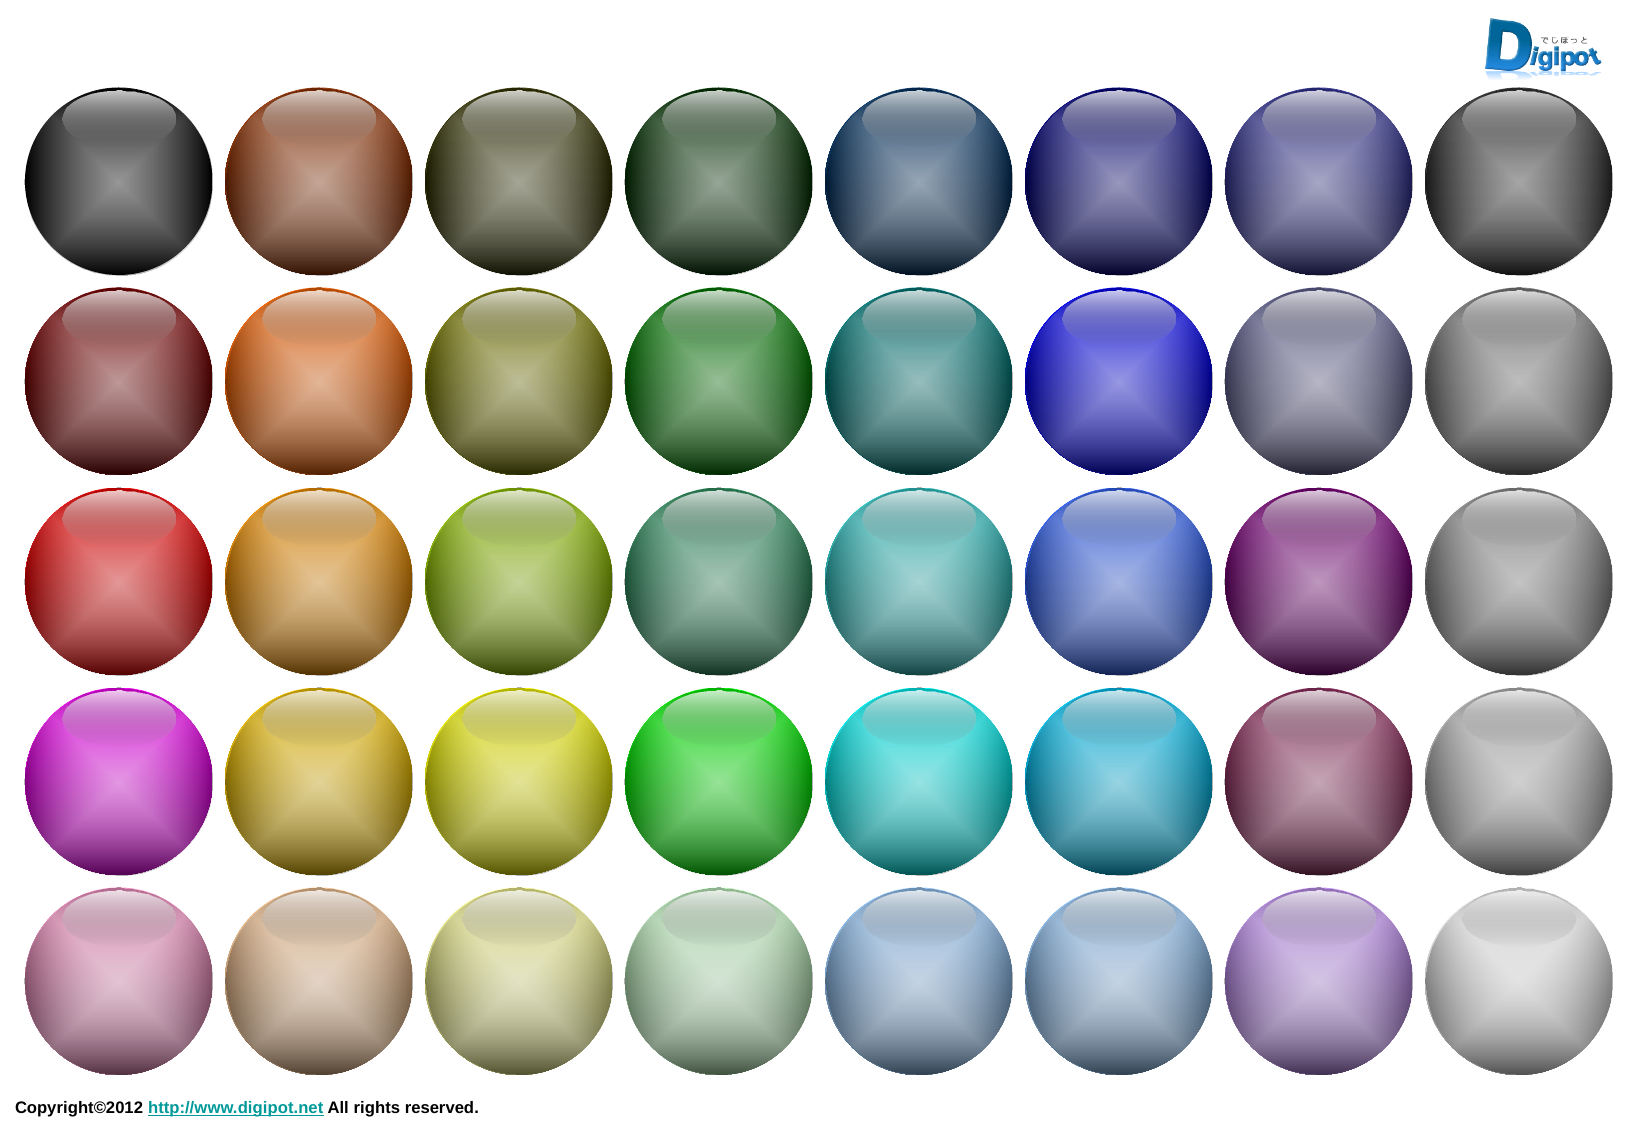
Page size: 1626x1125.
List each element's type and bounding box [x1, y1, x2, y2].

text_box [1024, 487, 1213, 675]
text_box [24, 687, 213, 875]
text_box [1424, 887, 1613, 1075]
text_box [224, 87, 413, 275]
text_box [424, 687, 613, 875]
text_box [1424, 287, 1613, 475]
text_box [24, 887, 213, 1075]
text_box [1024, 687, 1213, 875]
text_box [1424, 687, 1613, 875]
text_box [1424, 487, 1613, 675]
text_box [24, 87, 213, 275]
text_box [824, 87, 1013, 275]
text_box [624, 87, 813, 275]
text_box [424, 887, 613, 1075]
text_box [824, 687, 1013, 875]
text_box [824, 887, 1013, 1075]
text_box [1024, 87, 1213, 275]
text_box [24, 287, 213, 475]
text_box [1024, 287, 1213, 475]
text_box [224, 287, 413, 475]
text_box [424, 487, 613, 675]
text_box [224, 887, 413, 1075]
text_box [224, 687, 413, 875]
picture [1485, 18, 1602, 82]
text_box [824, 487, 1013, 675]
text_box [624, 687, 813, 875]
text_box [424, 287, 613, 475]
text_box [224, 487, 413, 675]
text_box [624, 887, 813, 1075]
text_box [624, 487, 813, 675]
text_box [24, 487, 213, 675]
text_box [1224, 687, 1413, 875]
text_box [824, 287, 1013, 475]
text_box [624, 287, 813, 475]
text_box [1424, 87, 1613, 275]
text_box [1224, 287, 1413, 475]
text_box [1224, 487, 1413, 675]
text_box [1024, 887, 1213, 1075]
text_box [424, 87, 613, 275]
text_box [1224, 87, 1413, 275]
text_box [1224, 887, 1413, 1075]
